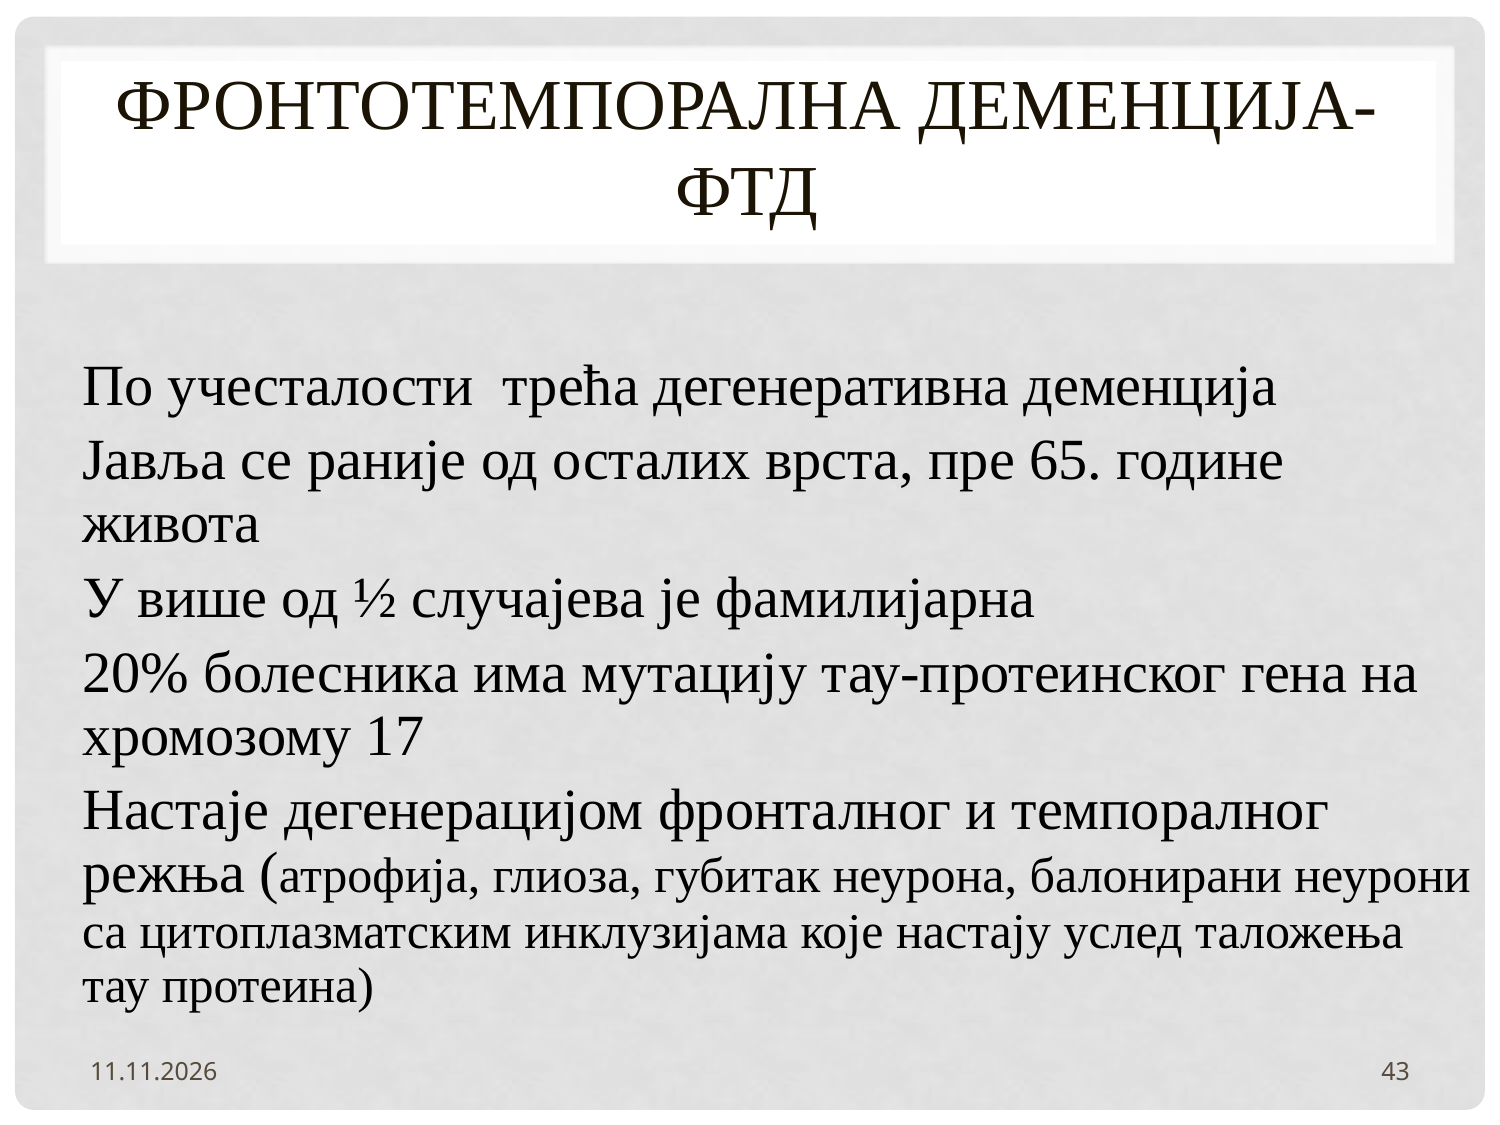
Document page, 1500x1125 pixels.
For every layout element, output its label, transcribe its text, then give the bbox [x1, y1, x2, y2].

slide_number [75, 1042, 425, 1103]
title ФРОНТОТЕМПОРАЛНА ДЕМЕНЦИЈА-ФТД [56, 50, 1438, 238]
text_box По учесталости трећа дегенеративна деменција Jавља се раније од осталих врста, пре 65. године живота У више од ½ случајева је фамилијарна 20% болесника има мутацију тау-протеинског гена на хромозому 17 Настаје дегенерацијом фронталног и темпоралног режња (атрофија, глиоза, губитак неурона, балонирани неурони са цитоплазматским инклузијама које настају услед таложења тау протеина) [67, 265, 1488, 1088]
slide_number 43 [1074, 1042, 1425, 1103]
